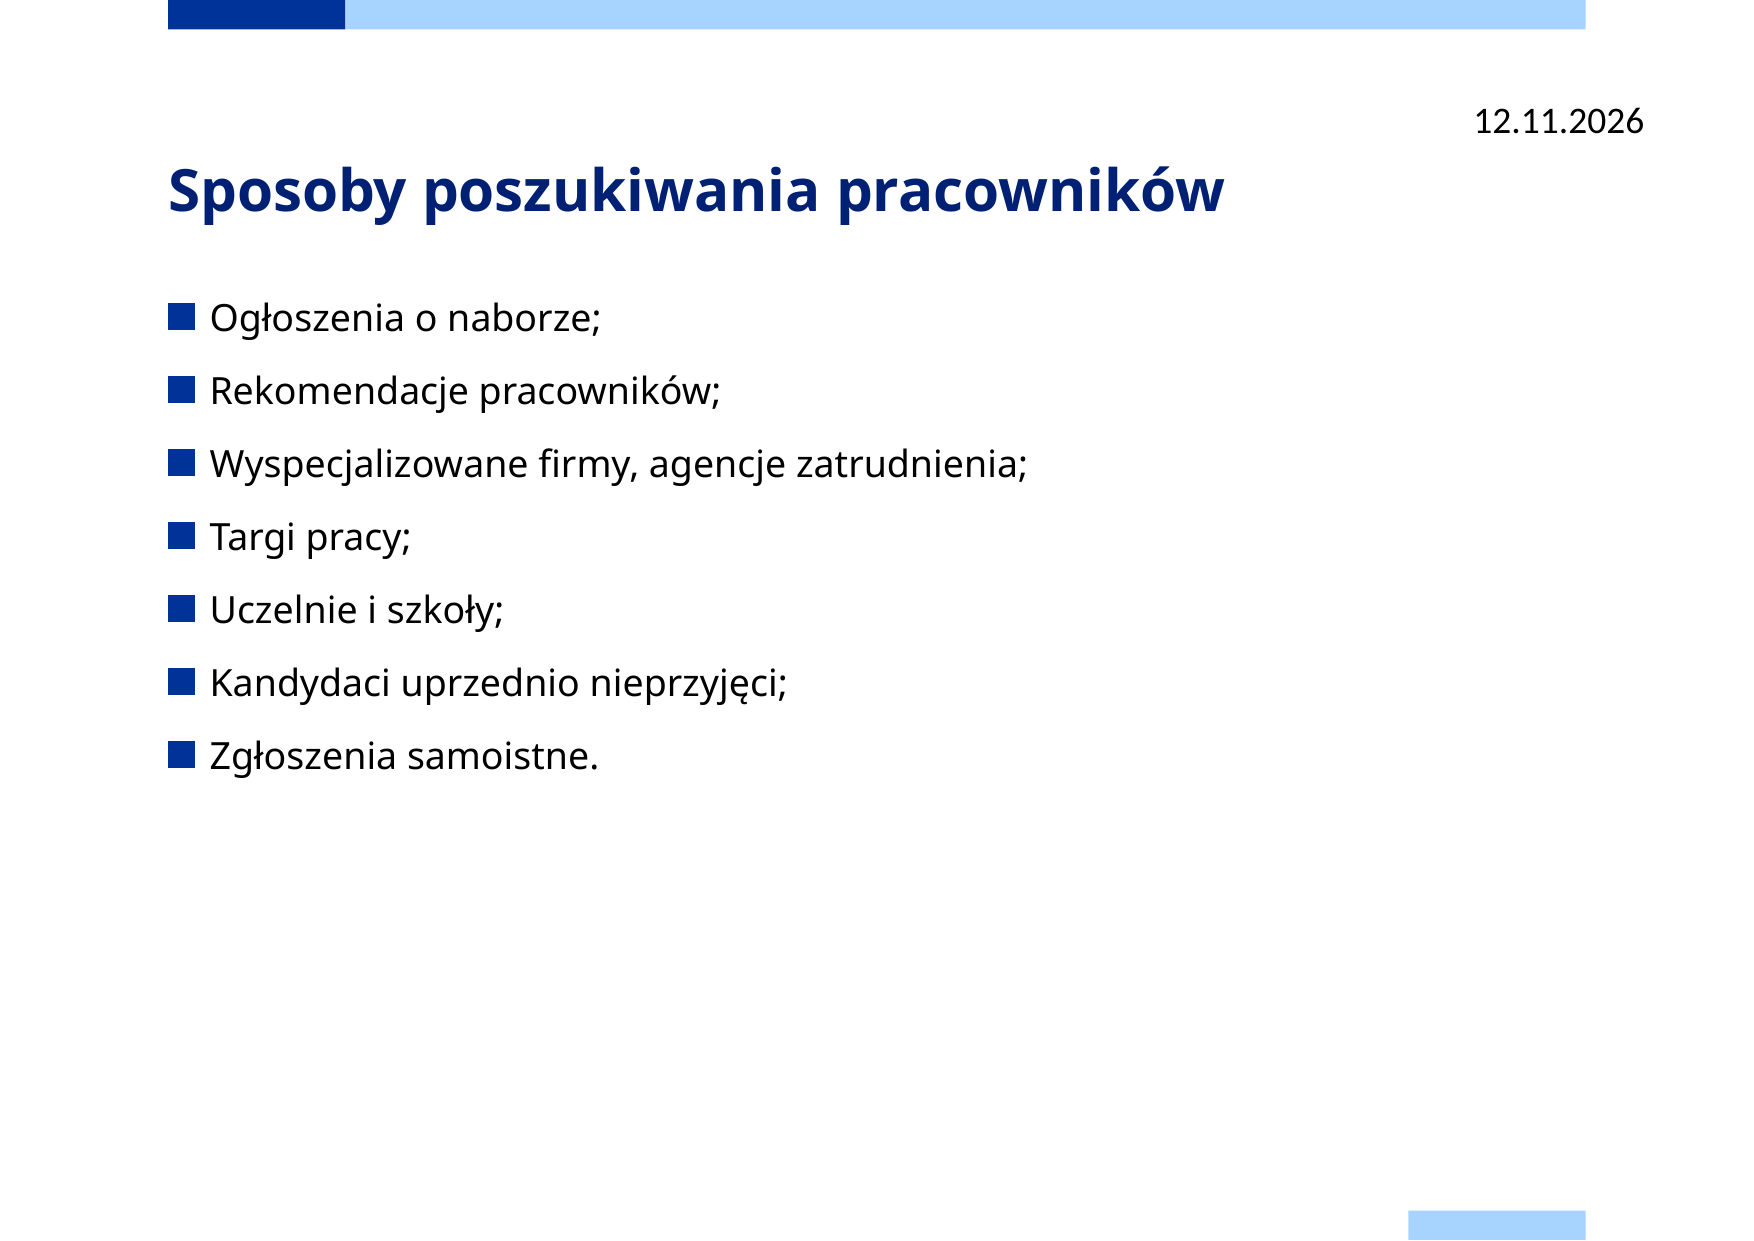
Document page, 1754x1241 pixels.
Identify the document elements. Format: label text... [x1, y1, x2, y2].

title Sposoby poszukiwania pracowników [168, 147, 1586, 289]
picture [168, 449, 195, 476]
picture [168, 522, 195, 549]
picture [168, 376, 195, 403]
picture [168, 595, 195, 622]
picture [168, 303, 195, 330]
picture [168, 668, 195, 695]
list Ogłoszenia o naborze; Rekomendacje pracowników; Wyspecjalizowane firmy, agencje zatrudnienia; Targi pracy; Uczelnie i szkoły; Kandydaci uprzednio nieprzyjęci; Zgłoszenia samoistne. [168, 289, 1586, 1057]
picture [168, 741, 195, 768]
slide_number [1458, 88, 1754, 149]
